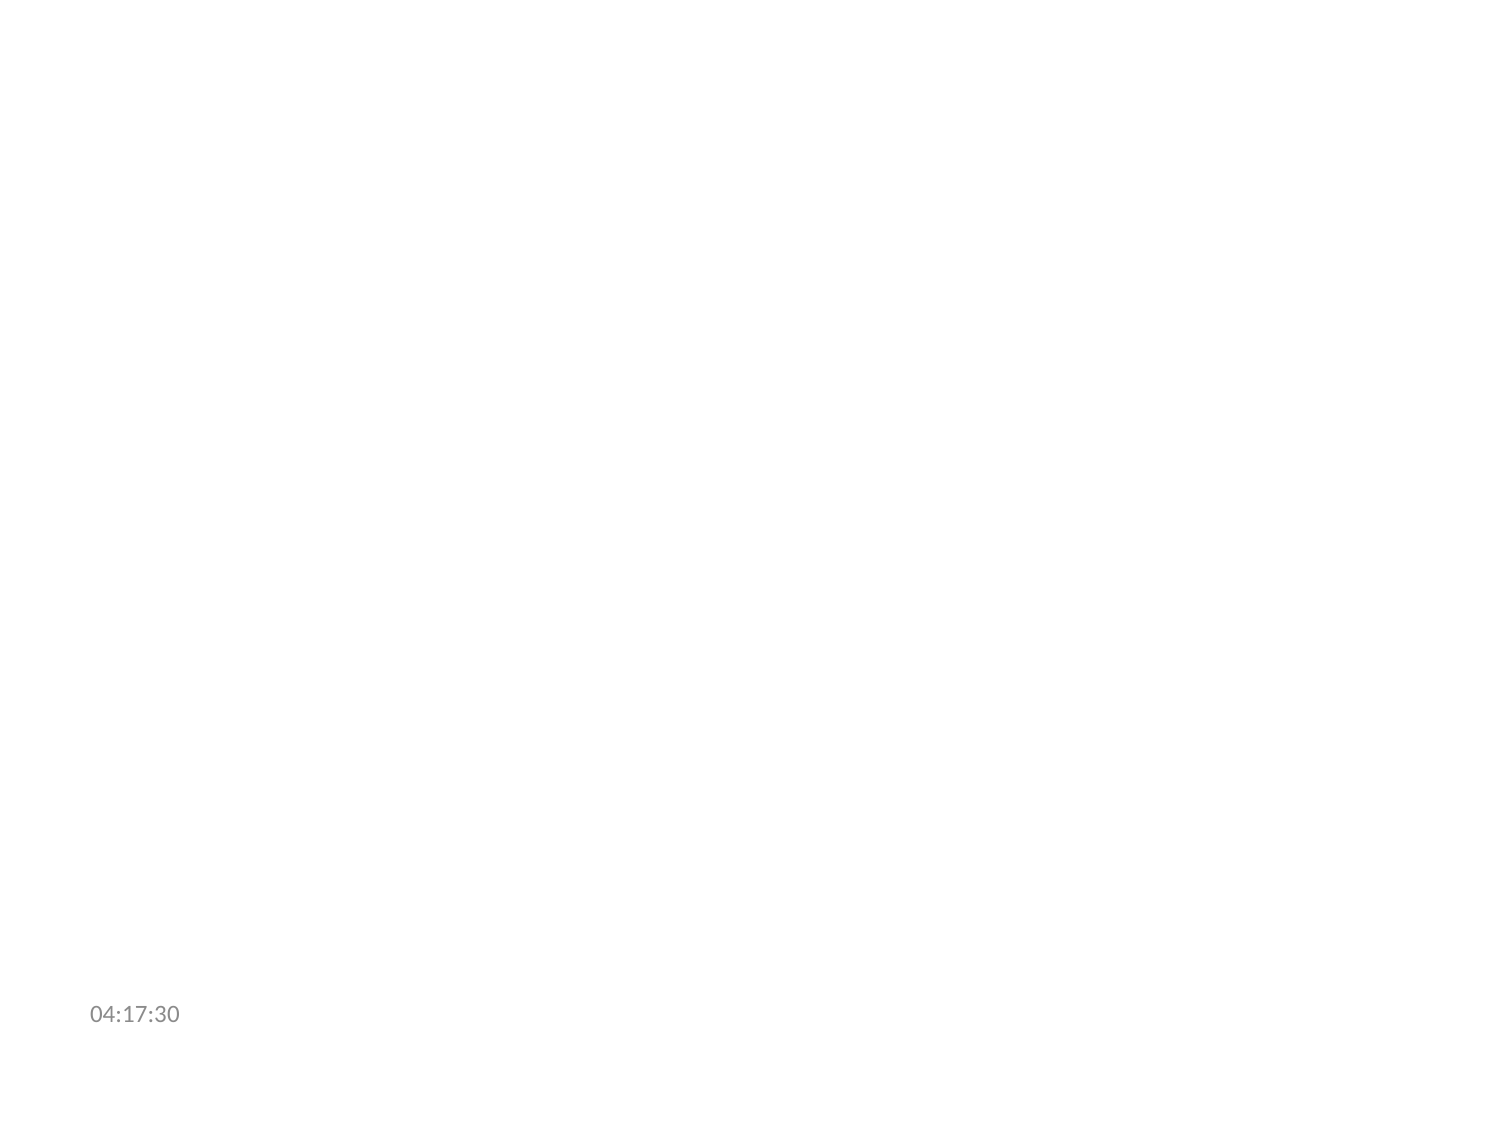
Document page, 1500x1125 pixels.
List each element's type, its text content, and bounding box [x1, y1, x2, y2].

text_box 15:35:09 [75, 982, 425, 1043]
